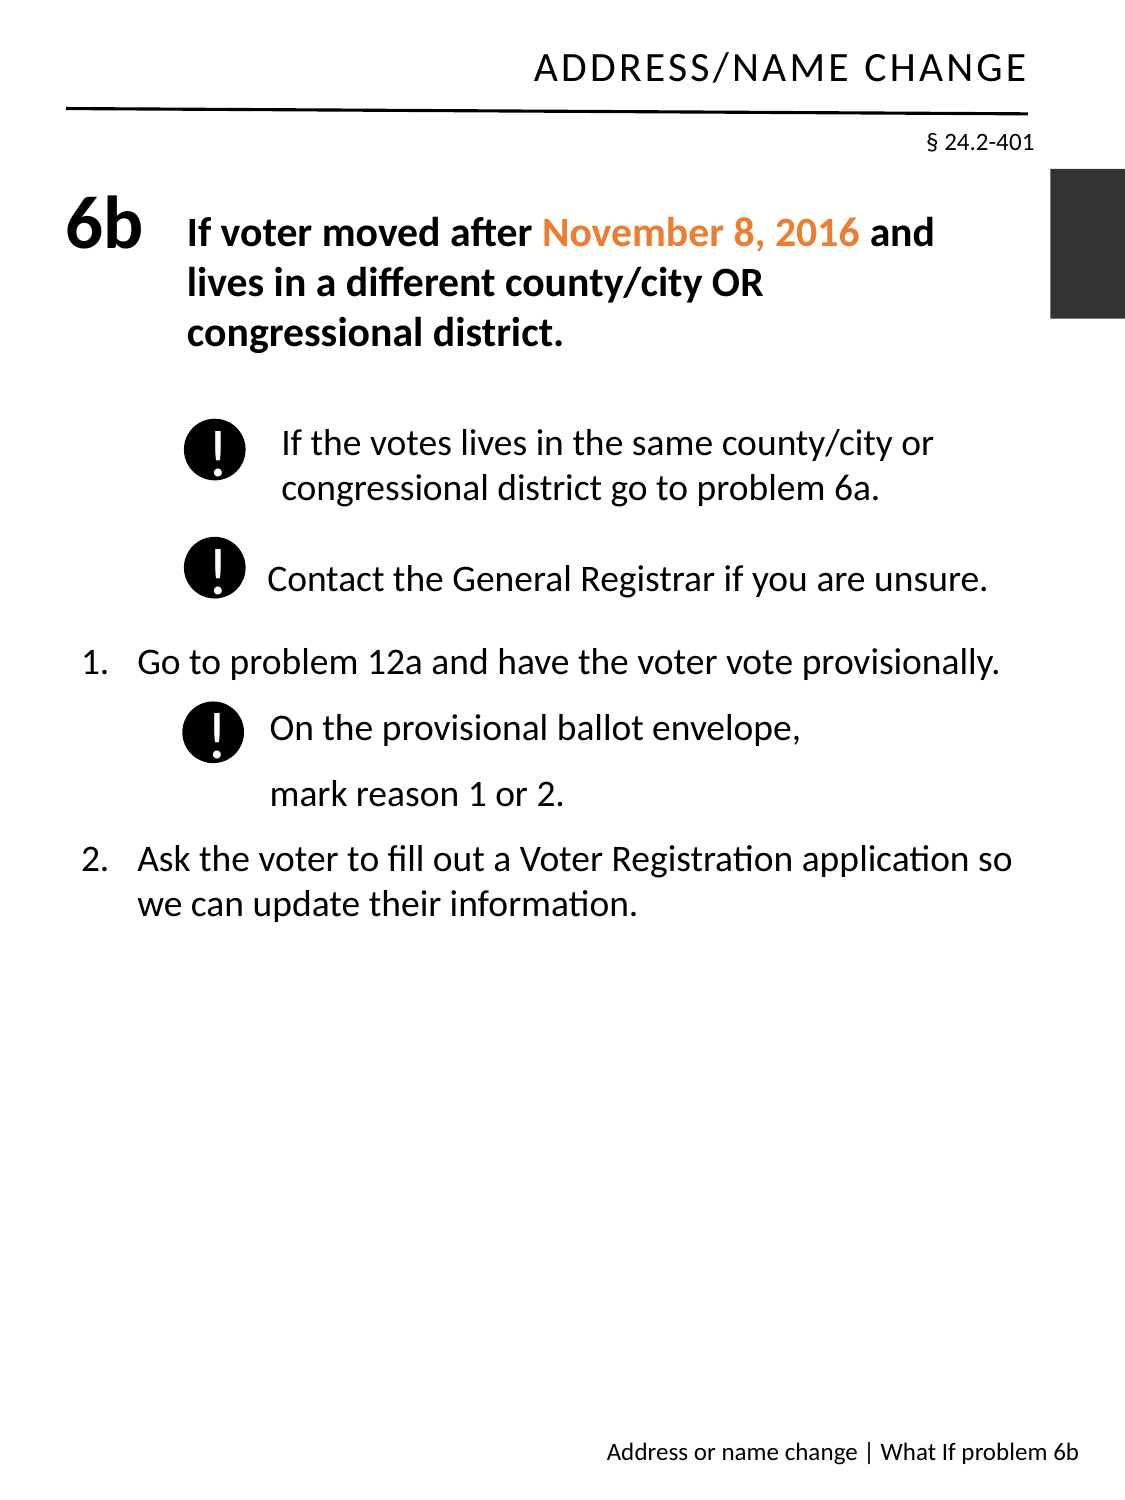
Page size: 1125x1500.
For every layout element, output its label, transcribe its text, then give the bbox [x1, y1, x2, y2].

list Go to problem 12a and have the voter vote provisionally. On the provisional ballot envelope, mark reason 1 or 2. Ask the voter to fill out a Voter Registration application so we can update their information. [65, 629, 1051, 1500]
text_box If the votes lives in the same county/city or congressional district go to problem 6a. [266, 410, 1007, 499]
text_box Address or name change | What If problem 6b [592, 1427, 1125, 1473]
text_box § 24.2-401 [910, 118, 1050, 163]
text_box Contact the General Registrar if you are unsure. [241, 546, 1012, 634]
text_box ! [181, 700, 246, 765]
list If voter moved after November 8, 2016 and lives in a different county/city OR congressional district. [171, 197, 1012, 448]
text_box ! [182, 417, 247, 482]
list 6b [50, 176, 190, 340]
text_box ! [182, 535, 241, 600]
